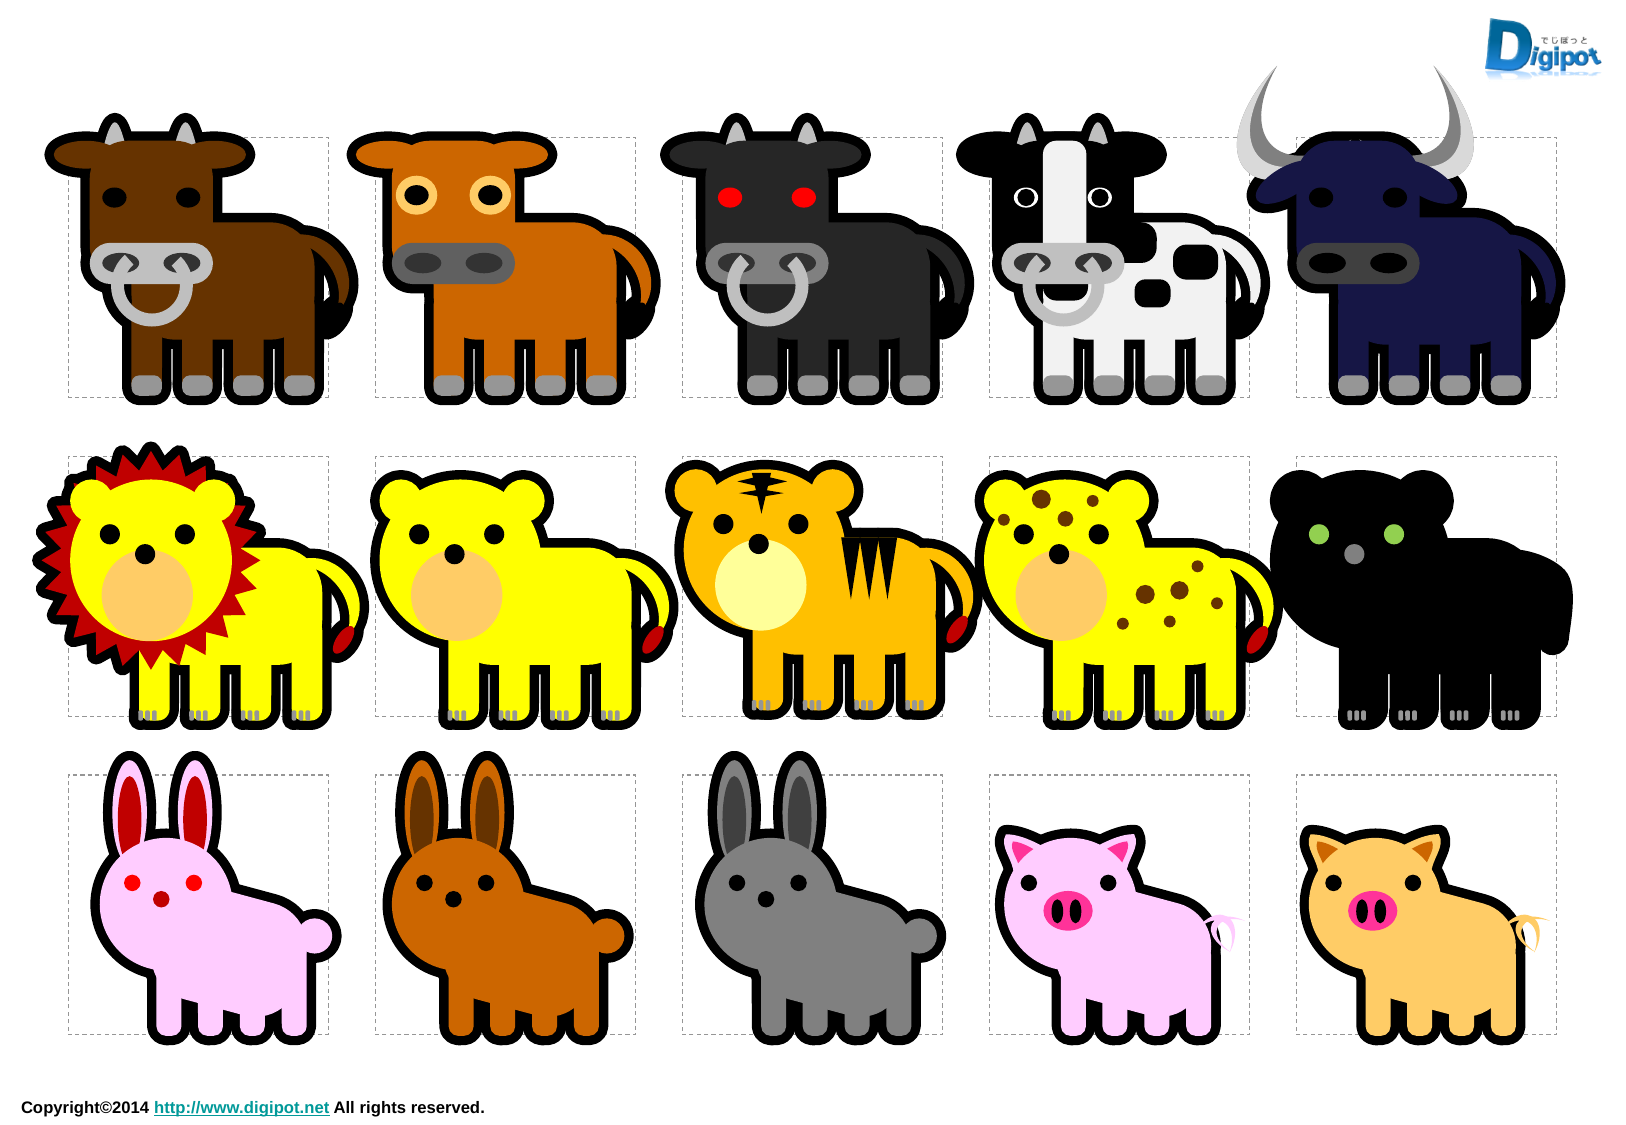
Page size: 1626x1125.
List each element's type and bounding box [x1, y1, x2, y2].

text_box [379, 479, 663, 721]
text_box [99, 760, 333, 1037]
text_box [53, 122, 343, 396]
text_box [1305, 826, 1546, 1037]
text_box [1231, 84, 1550, 396]
text_box [669, 122, 959, 396]
text_box [355, 140, 645, 396]
text_box [983, 479, 1268, 721]
picture [1485, 18, 1602, 82]
text_box [704, 760, 938, 1037]
text_box [1278, 479, 1564, 721]
text_box [965, 122, 1226, 396]
text_box [41, 450, 354, 721]
text_box [391, 760, 625, 1037]
text_box [1000, 826, 1241, 1037]
text_box [674, 468, 967, 711]
